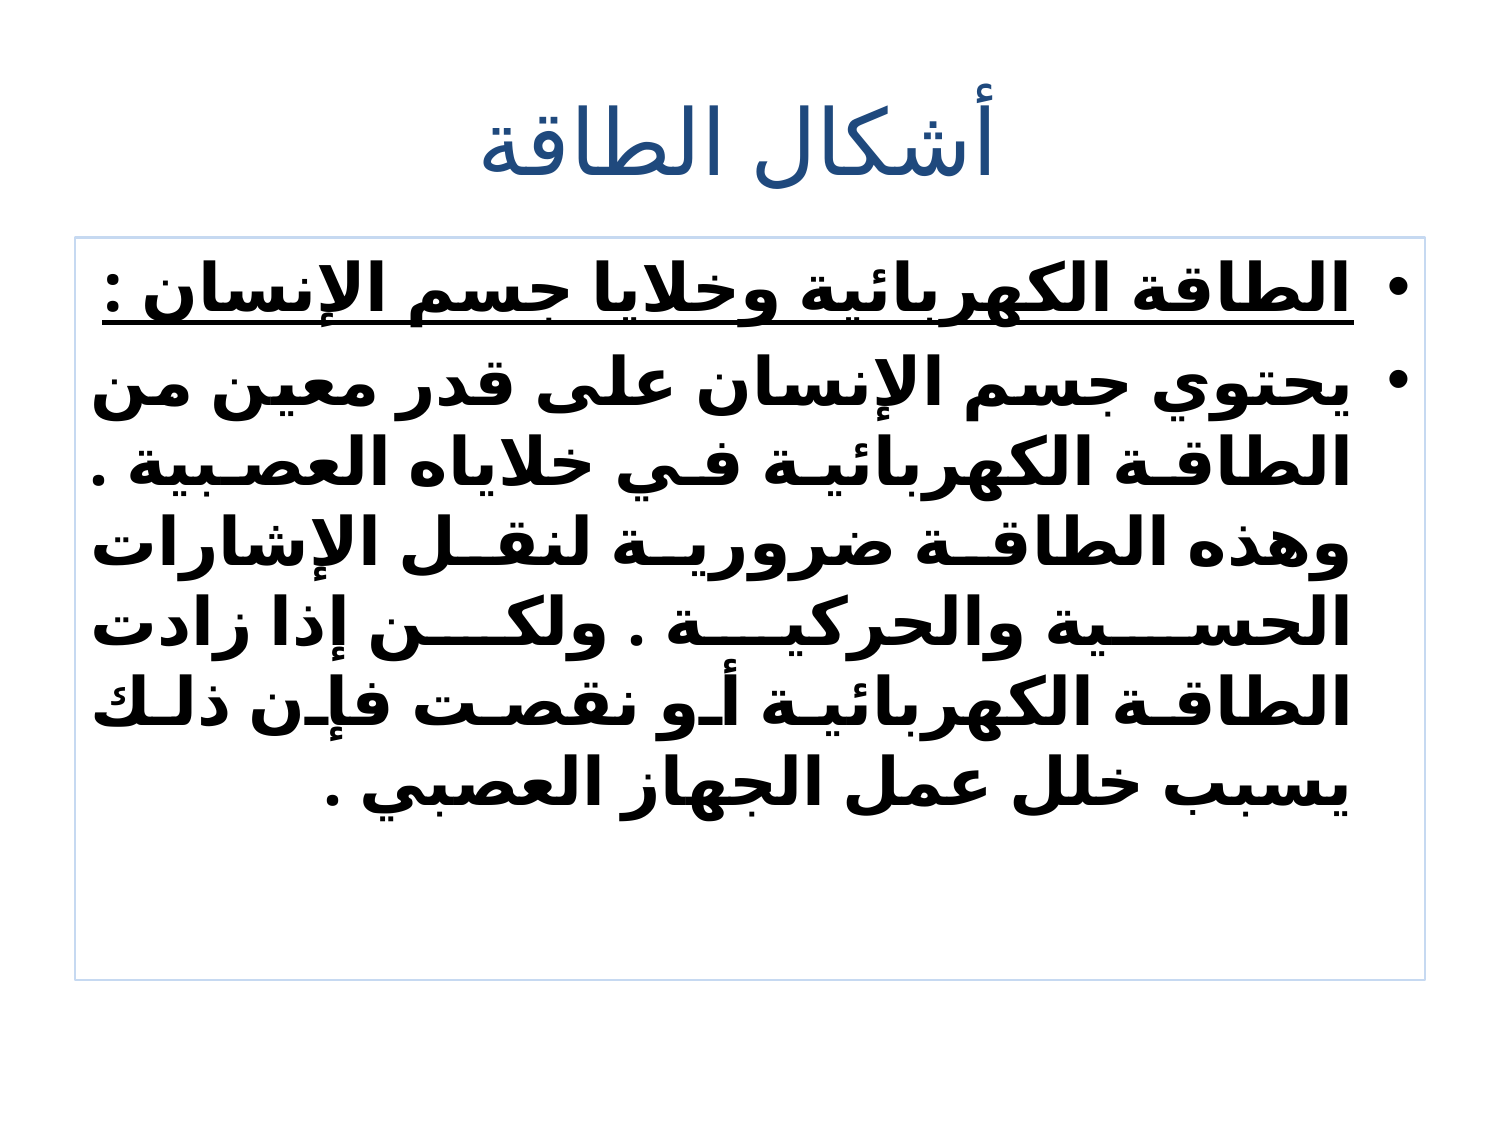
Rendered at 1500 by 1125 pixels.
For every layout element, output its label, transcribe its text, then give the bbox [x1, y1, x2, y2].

title أشكال الطاقة [75, 45, 1425, 233]
list الطاقة الكهربائية وخلايا جسم الإنسان : يحتوي جسم الإنسان على قدر معين من الطاقة الكهربائية في خلاياه العصبية . وهذه الطاقة ضرورية لنقل الإشارات الحسية والحركية . ولكن إذا زادت الطاقة الكهربائية أو نقصت فإن ذلك يسبب خلل عمل الجهاز العصبي . [75, 237, 1425, 980]
